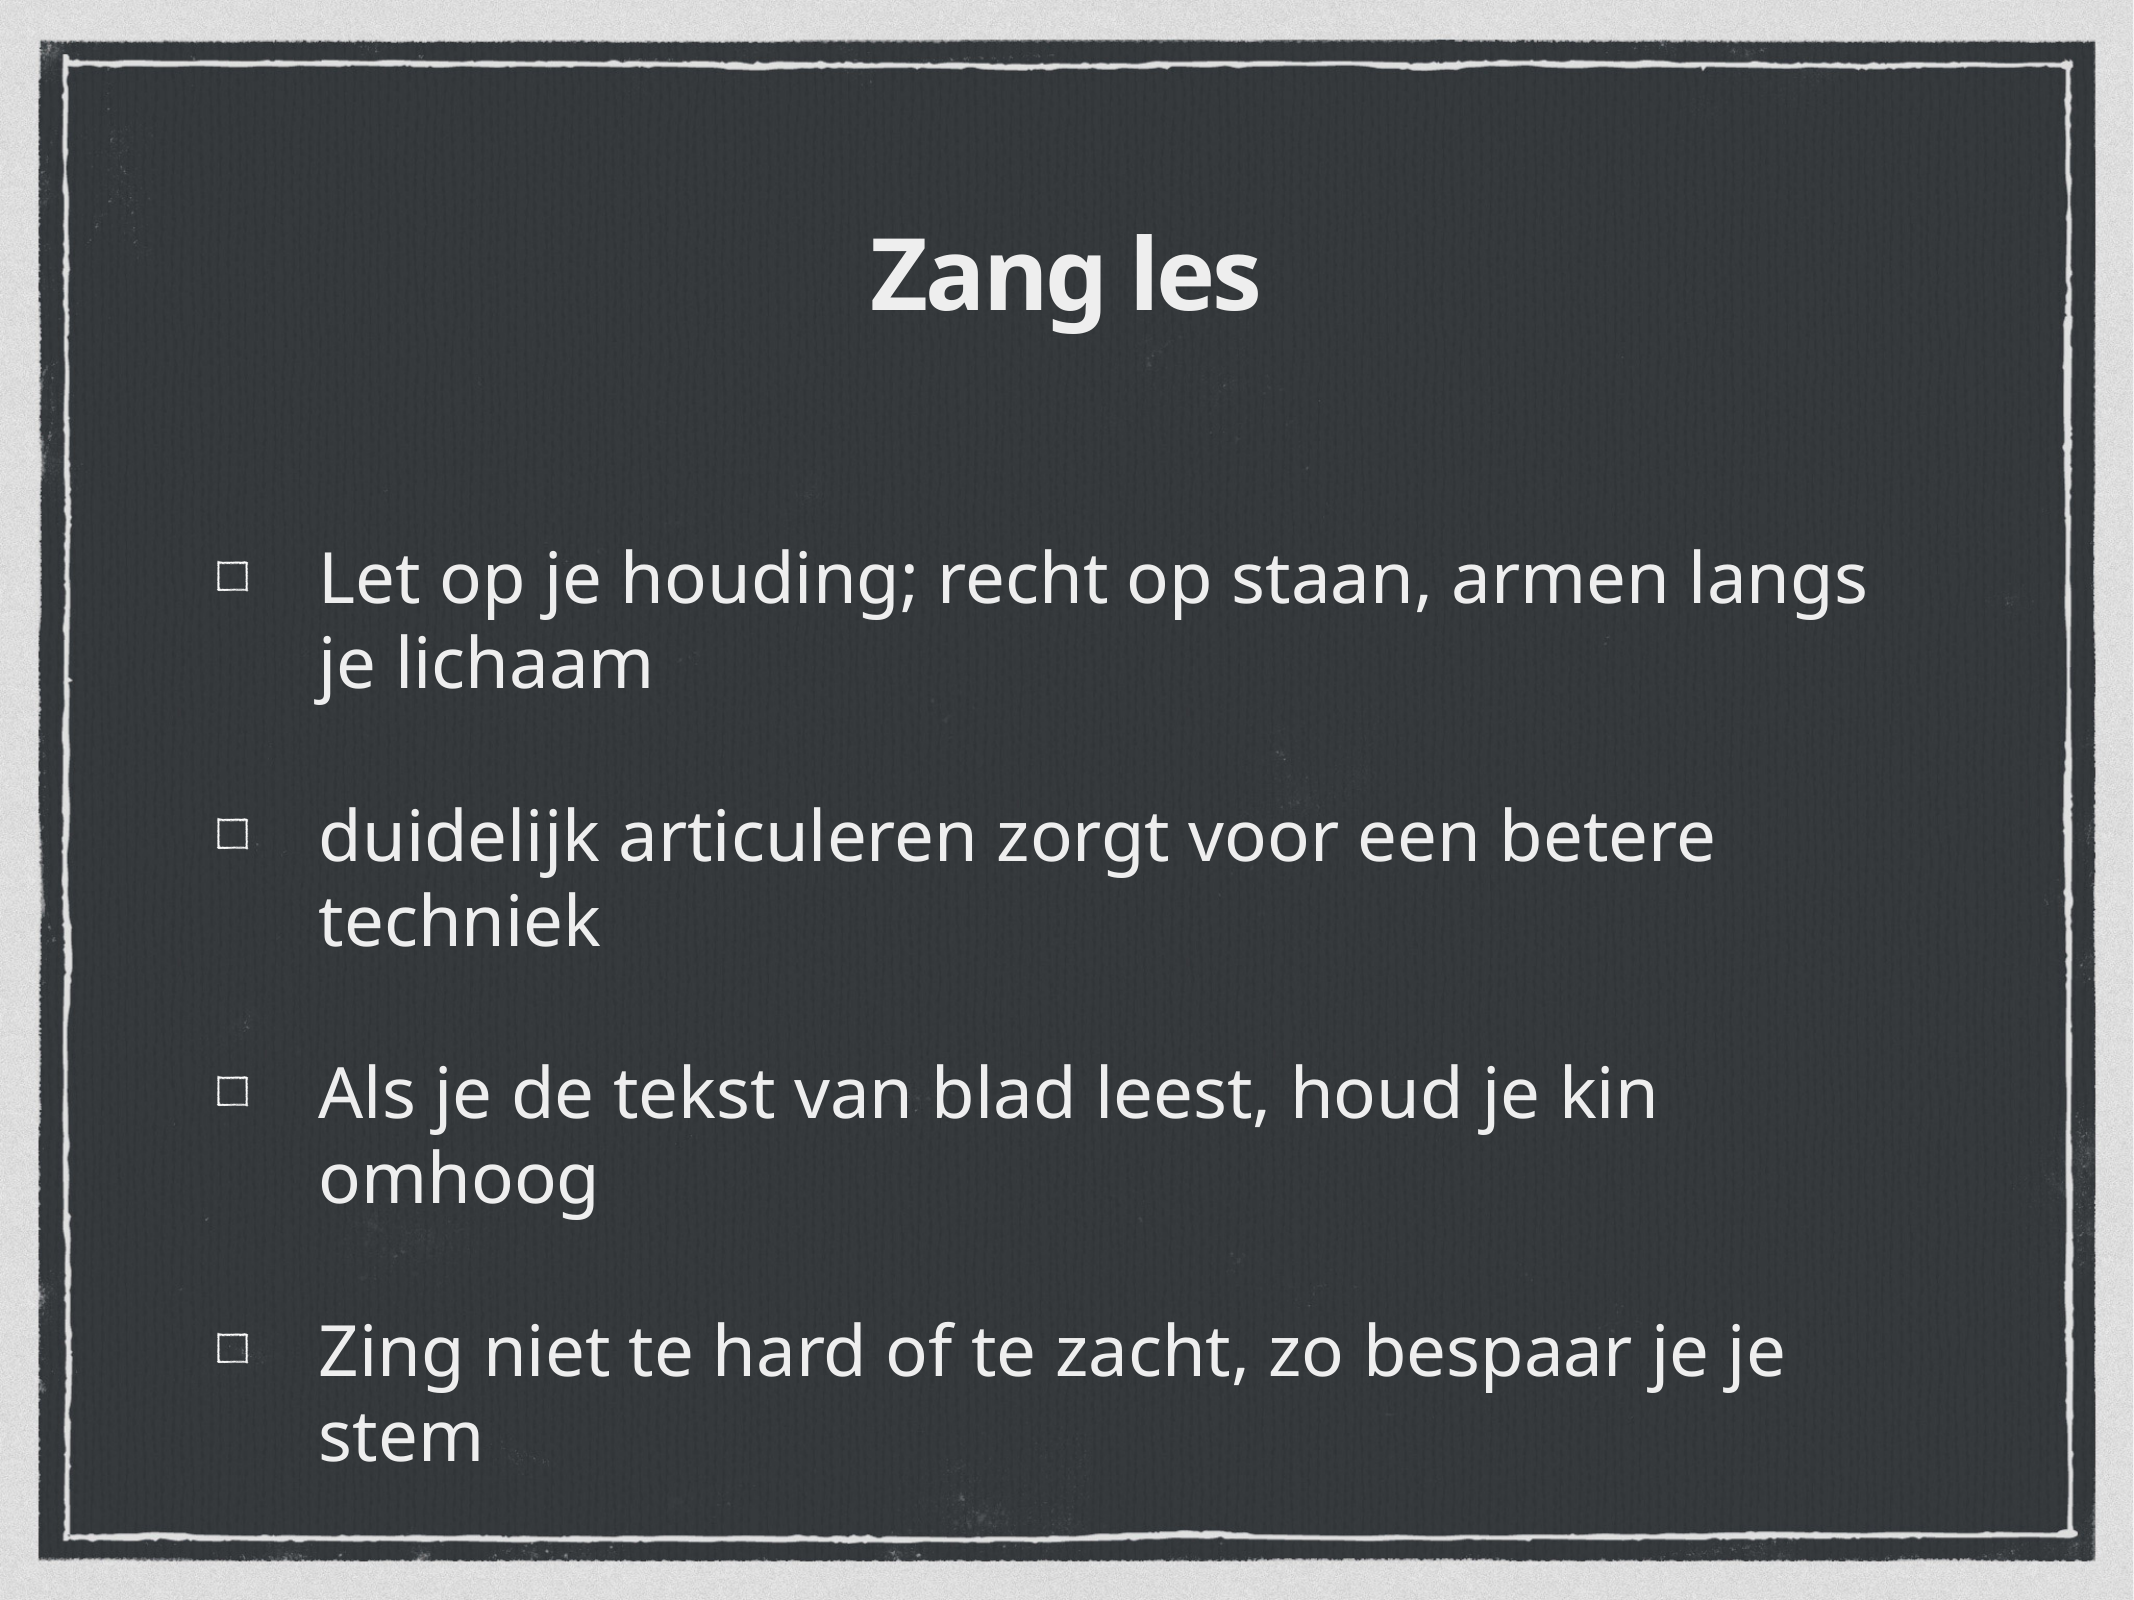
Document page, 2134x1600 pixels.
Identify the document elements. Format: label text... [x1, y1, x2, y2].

list Let op je houding; recht op staan, armen langs je lichaam duidelijk articuleren zorgt voor een betere techniek Als je de tekst van blad leest, houd je kin omhoog Zing niet te hard of te zacht, zo bespaar je je stem [207, 534, 1926, 1474]
title Zang les [207, 114, 1926, 428]
picture [0, 0, 2134, 1600]
